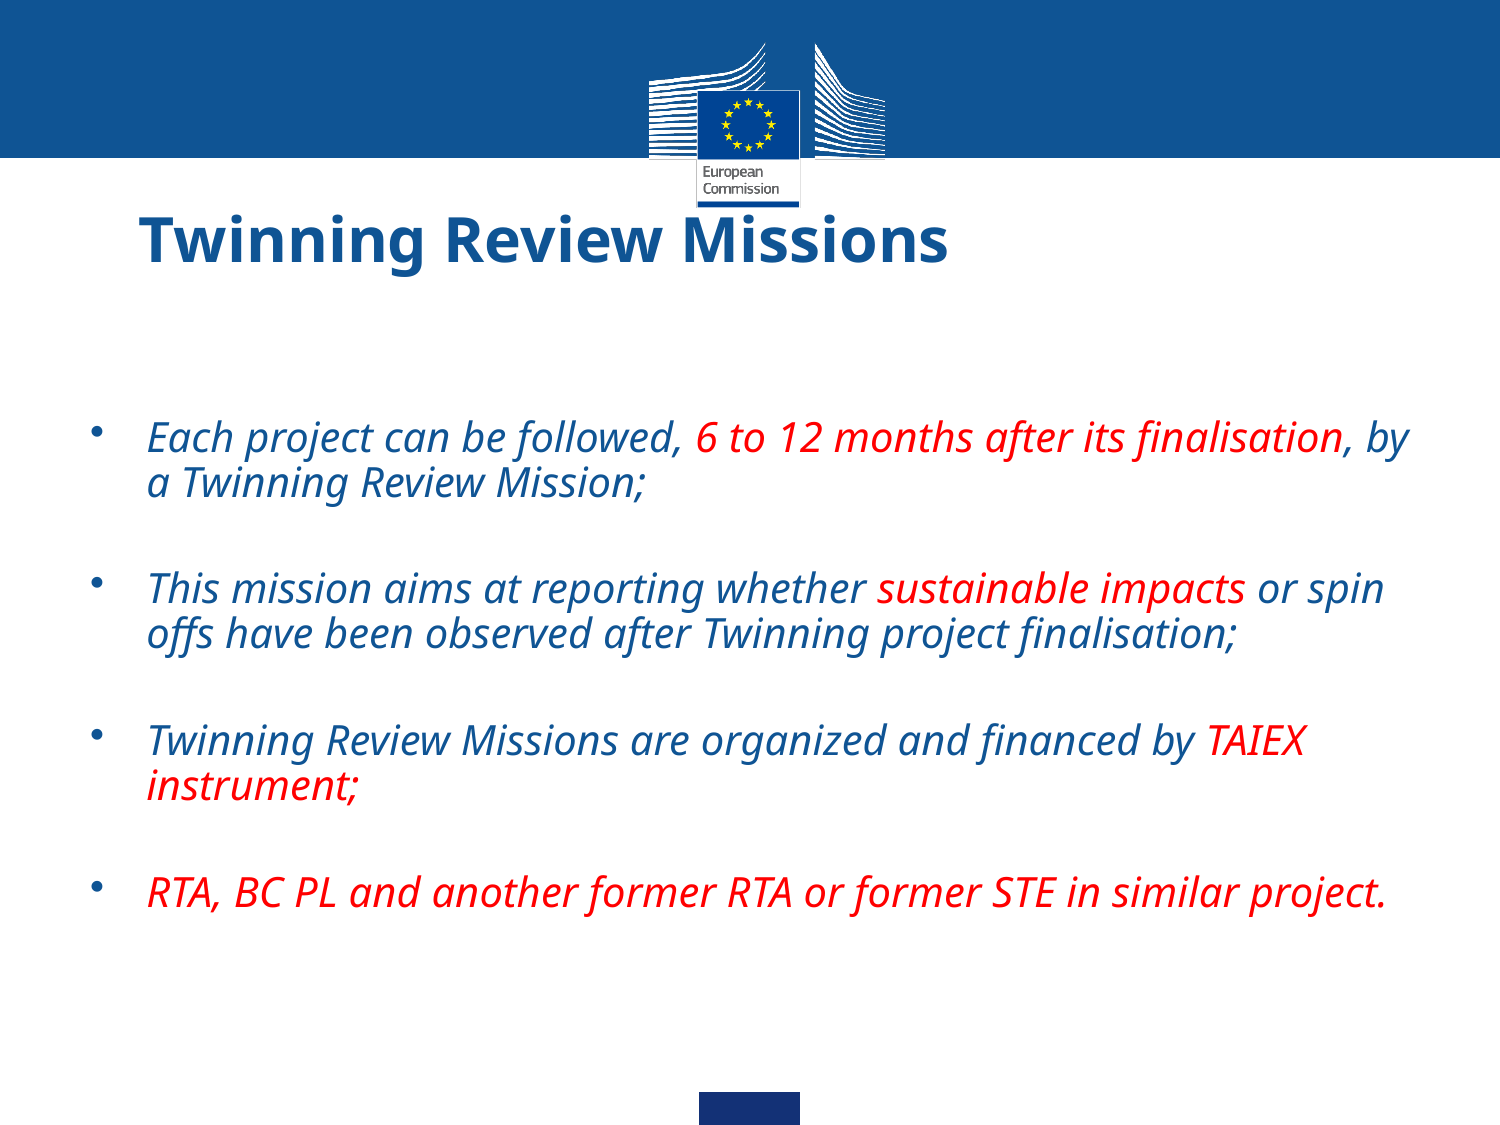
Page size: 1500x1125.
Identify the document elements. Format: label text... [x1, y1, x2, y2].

title Twinning Review Missions [64, 160, 1415, 315]
list Each project can be followed, 6 to 12 months after its finalisation, by a Twinning Review Mission; This mission aims at reporting whether sustainable impacts or spin offs have been observed after Twinning project finalisation; Twinning Review Missions are organized and financed by TAIEX instrument; RTA, BC PL and another former RTA or former STE in similar project. [75, 408, 1425, 988]
picture [649, 42, 885, 160]
